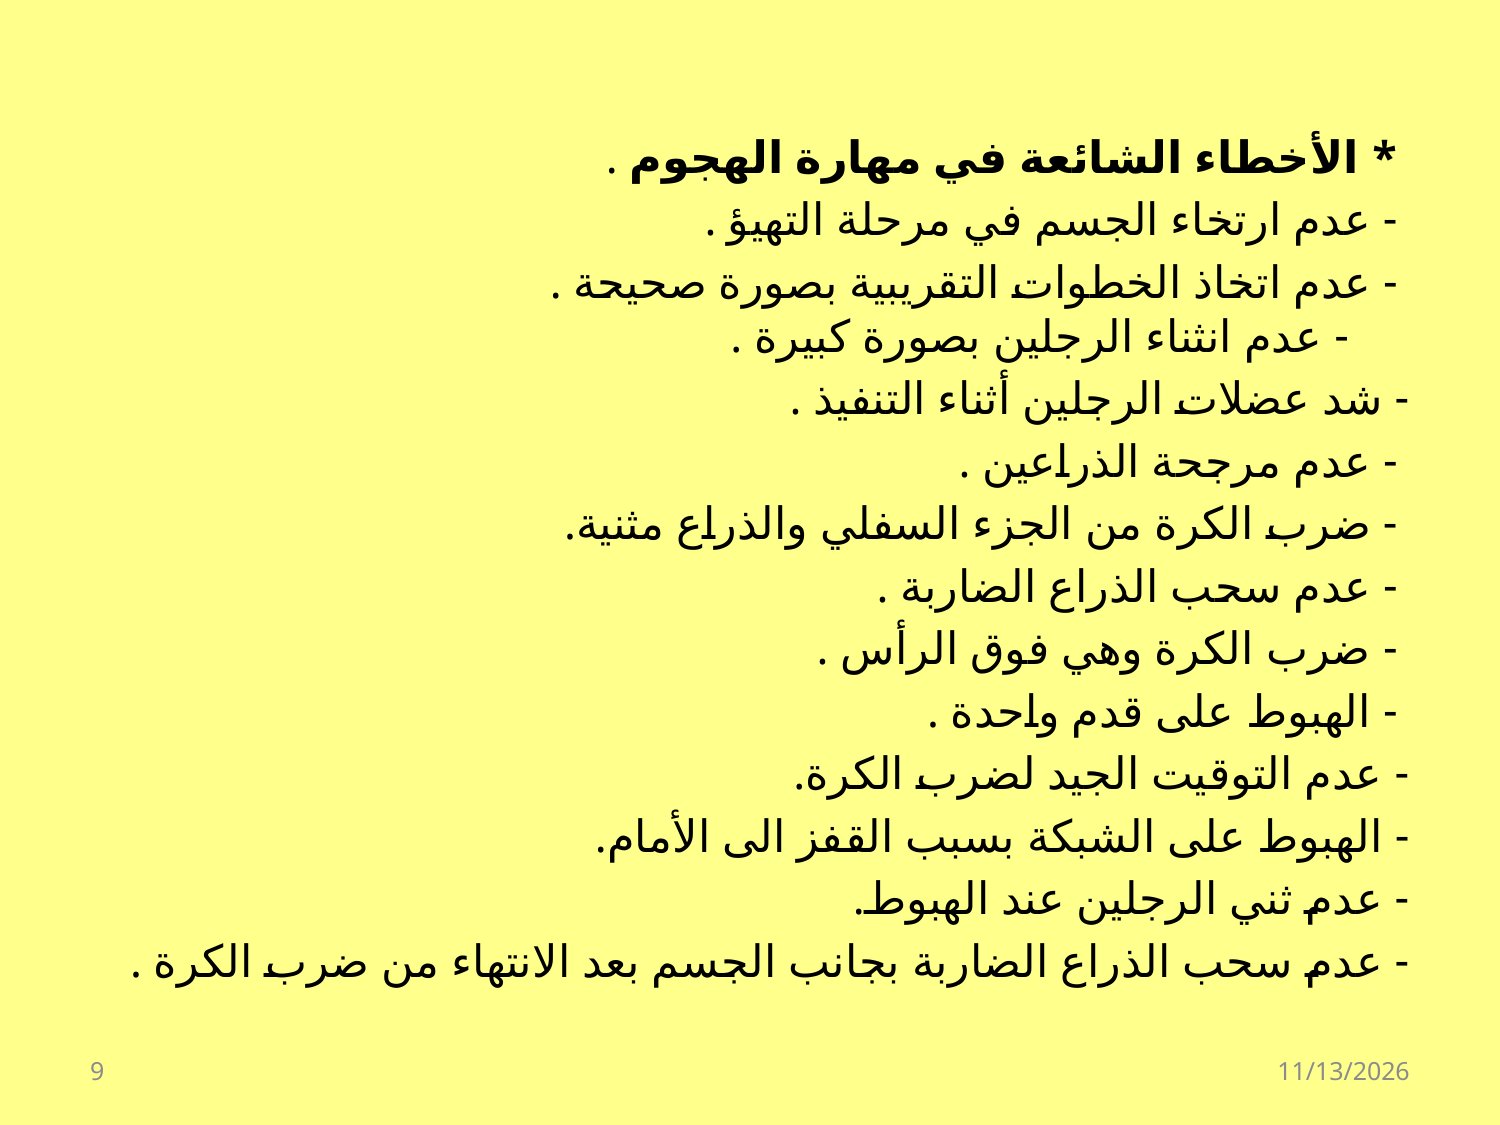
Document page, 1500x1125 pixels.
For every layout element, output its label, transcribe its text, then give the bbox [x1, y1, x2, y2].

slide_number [1074, 1042, 1425, 1103]
slide_number 9 [75, 1042, 425, 1103]
list * الأخطاء الشائعة في مهارة الهجوم . - عدم ارتخاء الجسم في مرحلة التهيؤ . - عدم اتخاذ الخطوات التقريبية بصورة صحيحة . - عدم انثناء الرجلين بصورة كبيرة . - شد عضلات الرجلين أثناء التنفيذ . - عدم مرجحة الذراعين . - ضرب الكرة من الجزء السفلي والذراع مثنية. - عدم سحب الذراع الضاربة . - ضرب الكرة وهي فوق الرأس . - الهبوط على قدم واحدة . - عدم التوقيت الجيد لضرب الكرة. - الهبوط على الشبكة بسبب القفز الى الأمام. - عدم ثني الرجلين عند الهبوط. - عدم سحب الذراع الضاربة بجانب الجسم بعد الانتهاء من ضرب الكرة . [75, 58, 1425, 1005]
